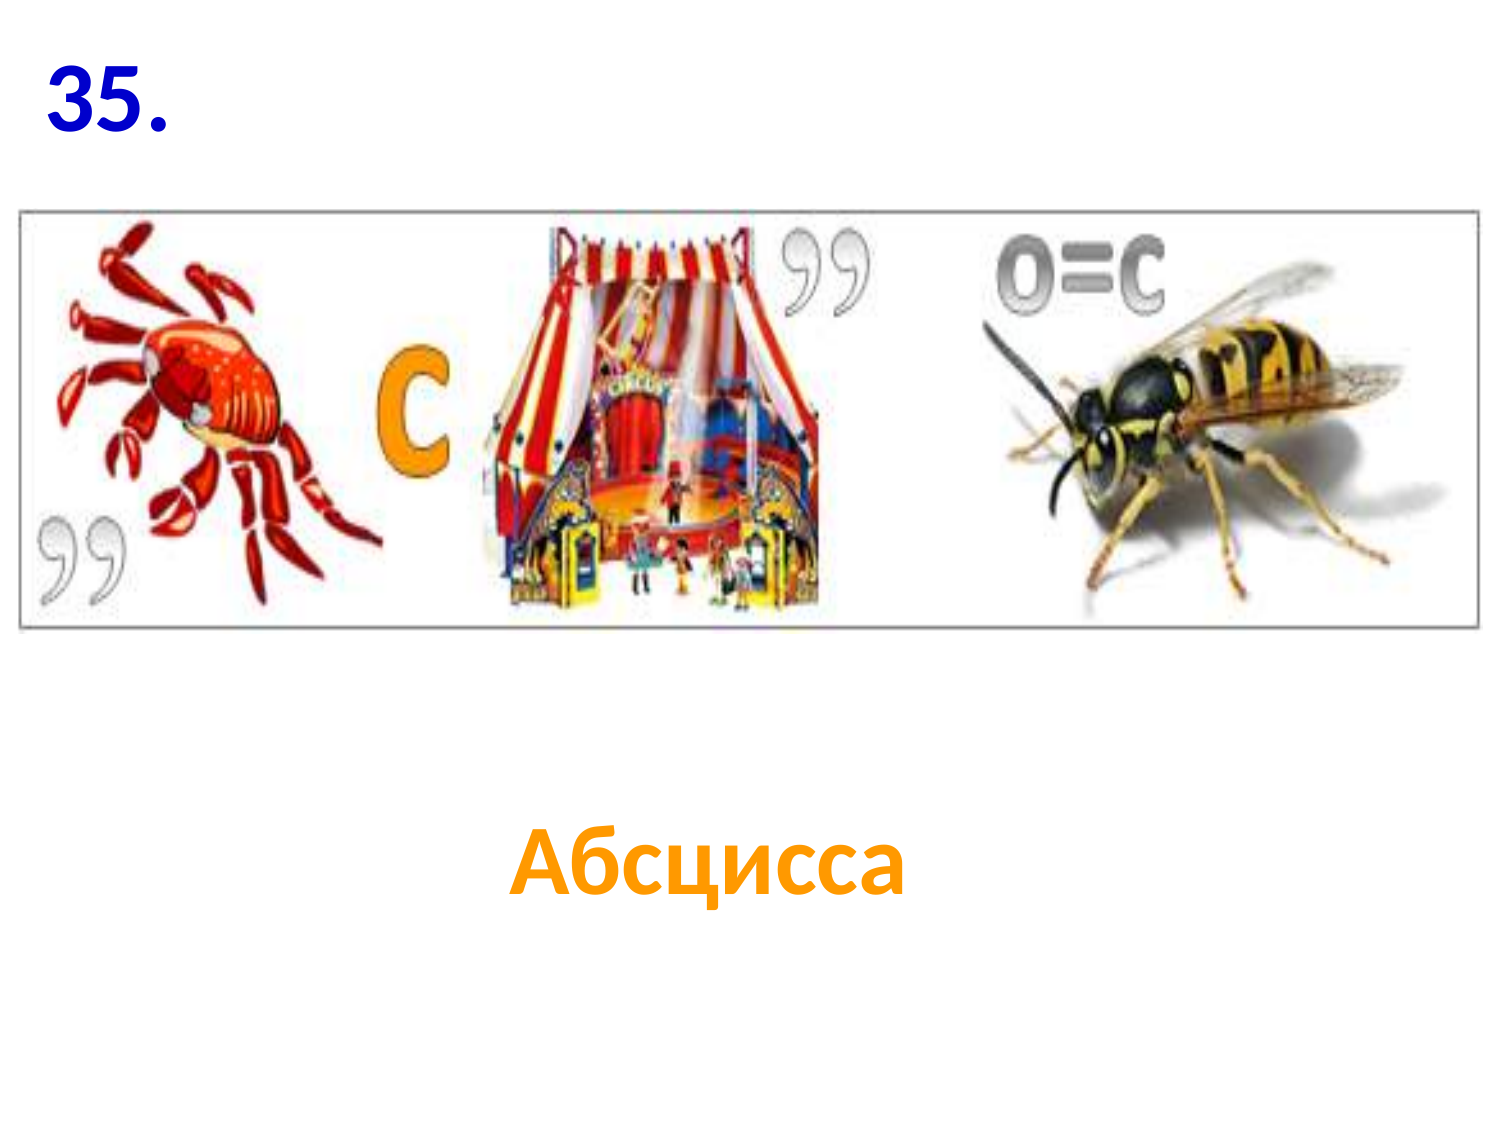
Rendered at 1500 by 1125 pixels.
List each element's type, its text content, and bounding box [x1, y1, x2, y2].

picture [17, 207, 1483, 634]
text_box Абсцисса [383, 786, 1034, 967]
text_box 35. [29, 24, 242, 160]
